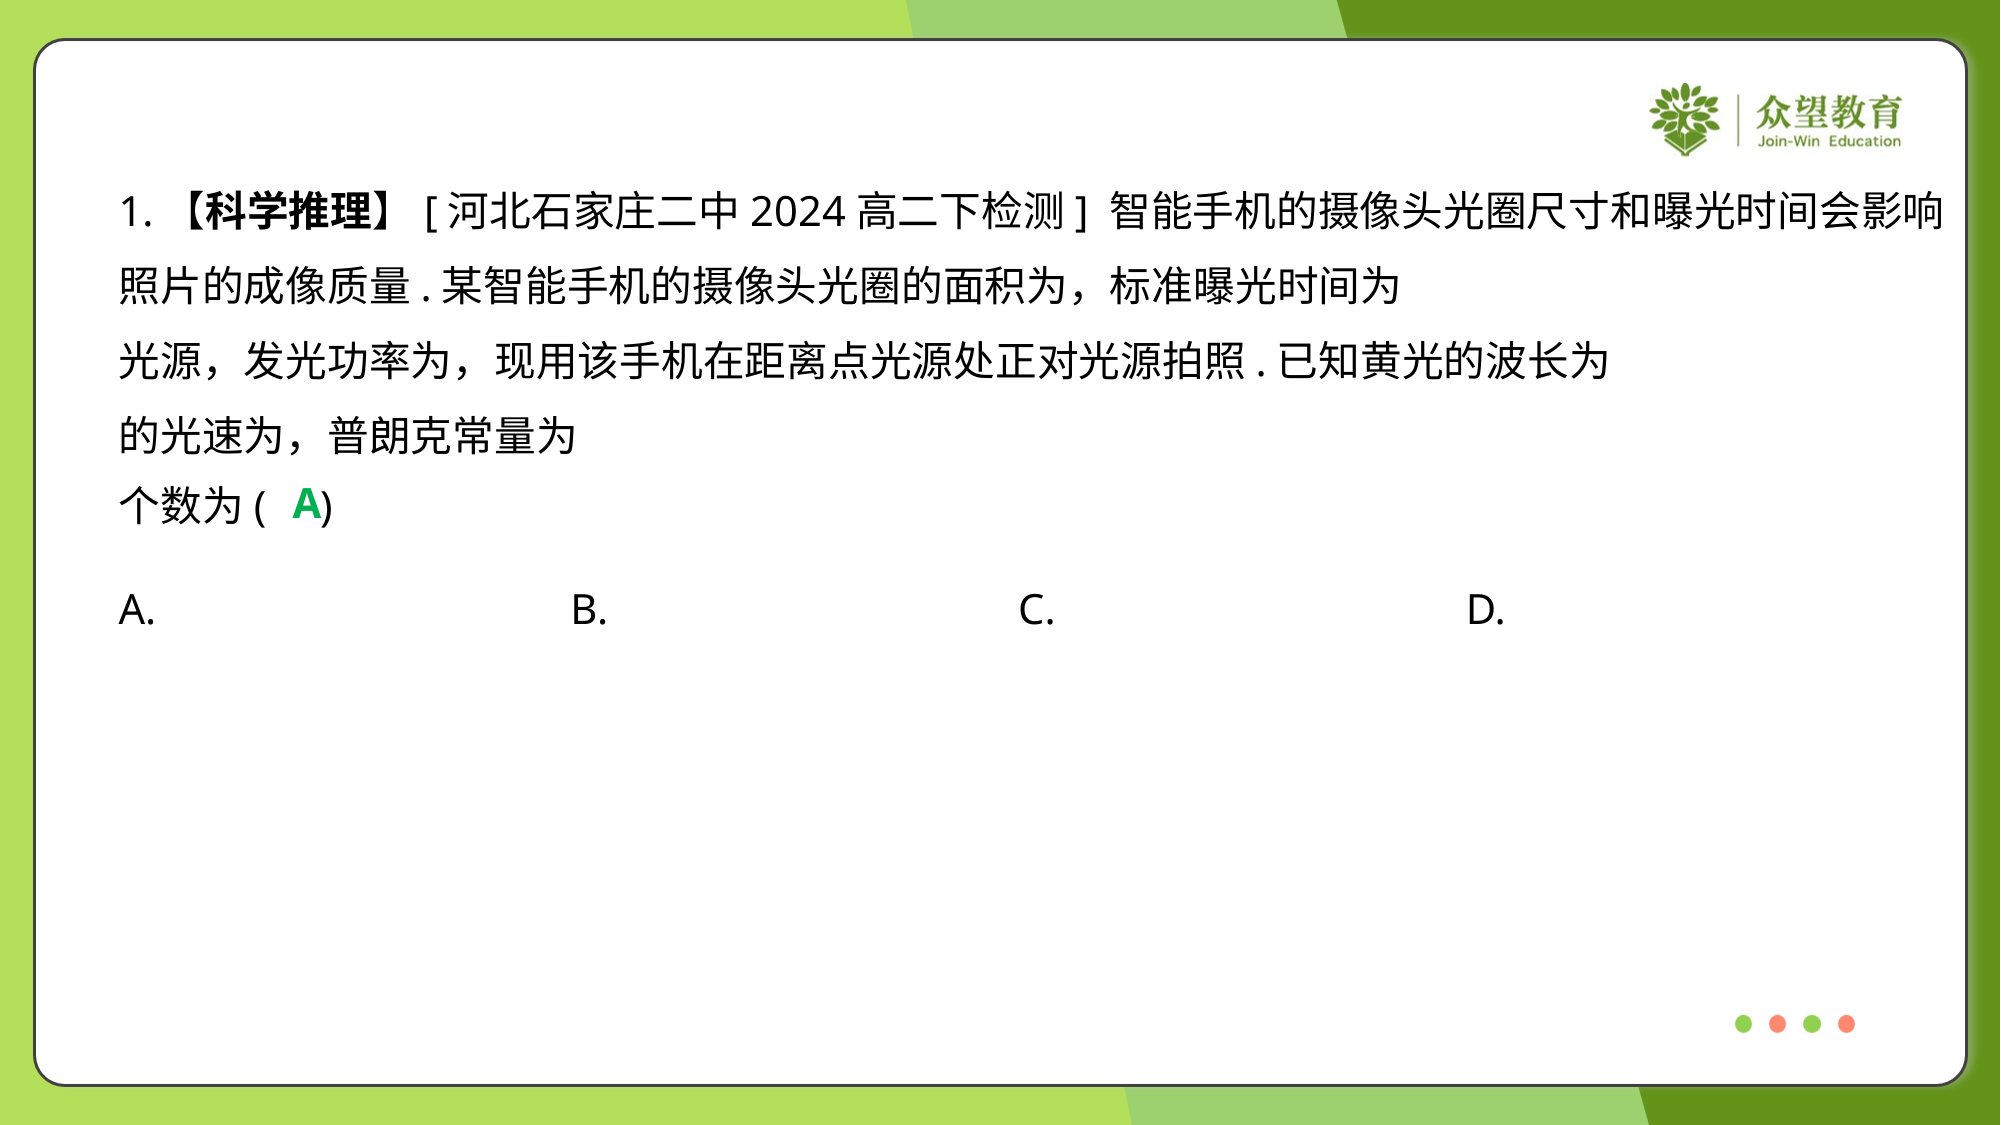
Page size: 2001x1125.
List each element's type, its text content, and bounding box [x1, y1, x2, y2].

picture [0, 0, 2000, 1125]
text_box A [276, 456, 338, 521]
